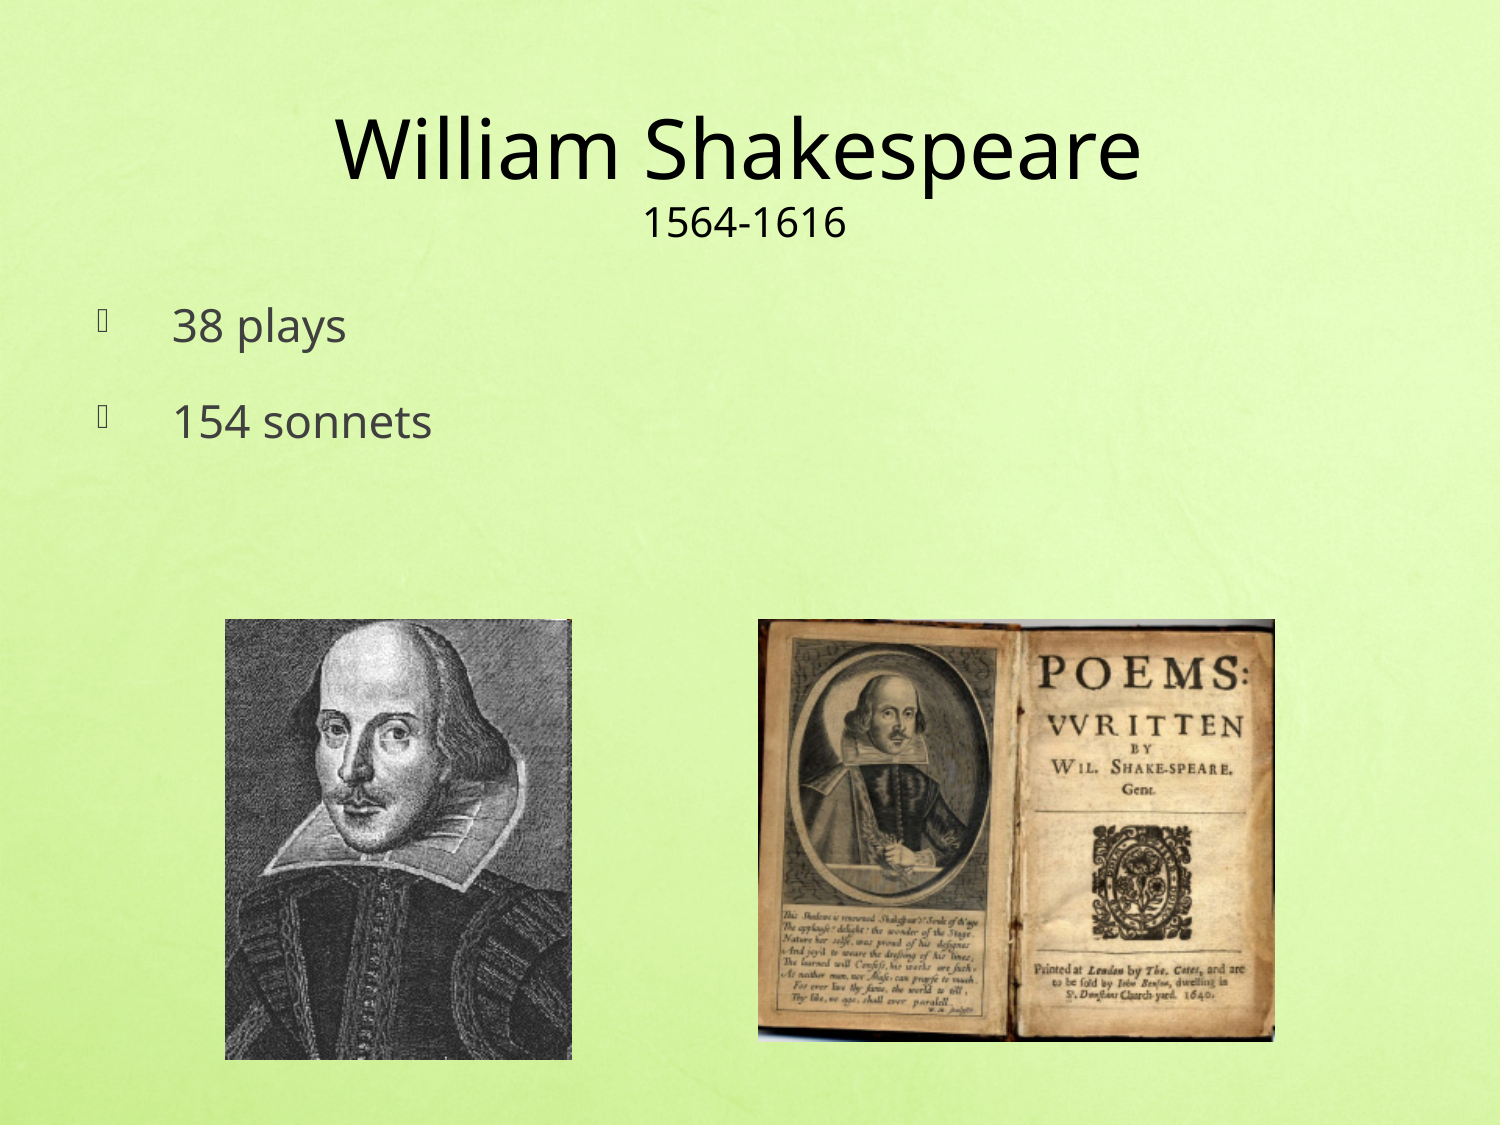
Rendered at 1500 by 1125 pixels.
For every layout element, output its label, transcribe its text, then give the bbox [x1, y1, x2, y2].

picture [757, 617, 1277, 1044]
list 38 plays 154 sonnets [81, 288, 1419, 1005]
title William Shakespeare 1564-1616 [81, 15, 1419, 254]
picture [223, 617, 574, 1062]
